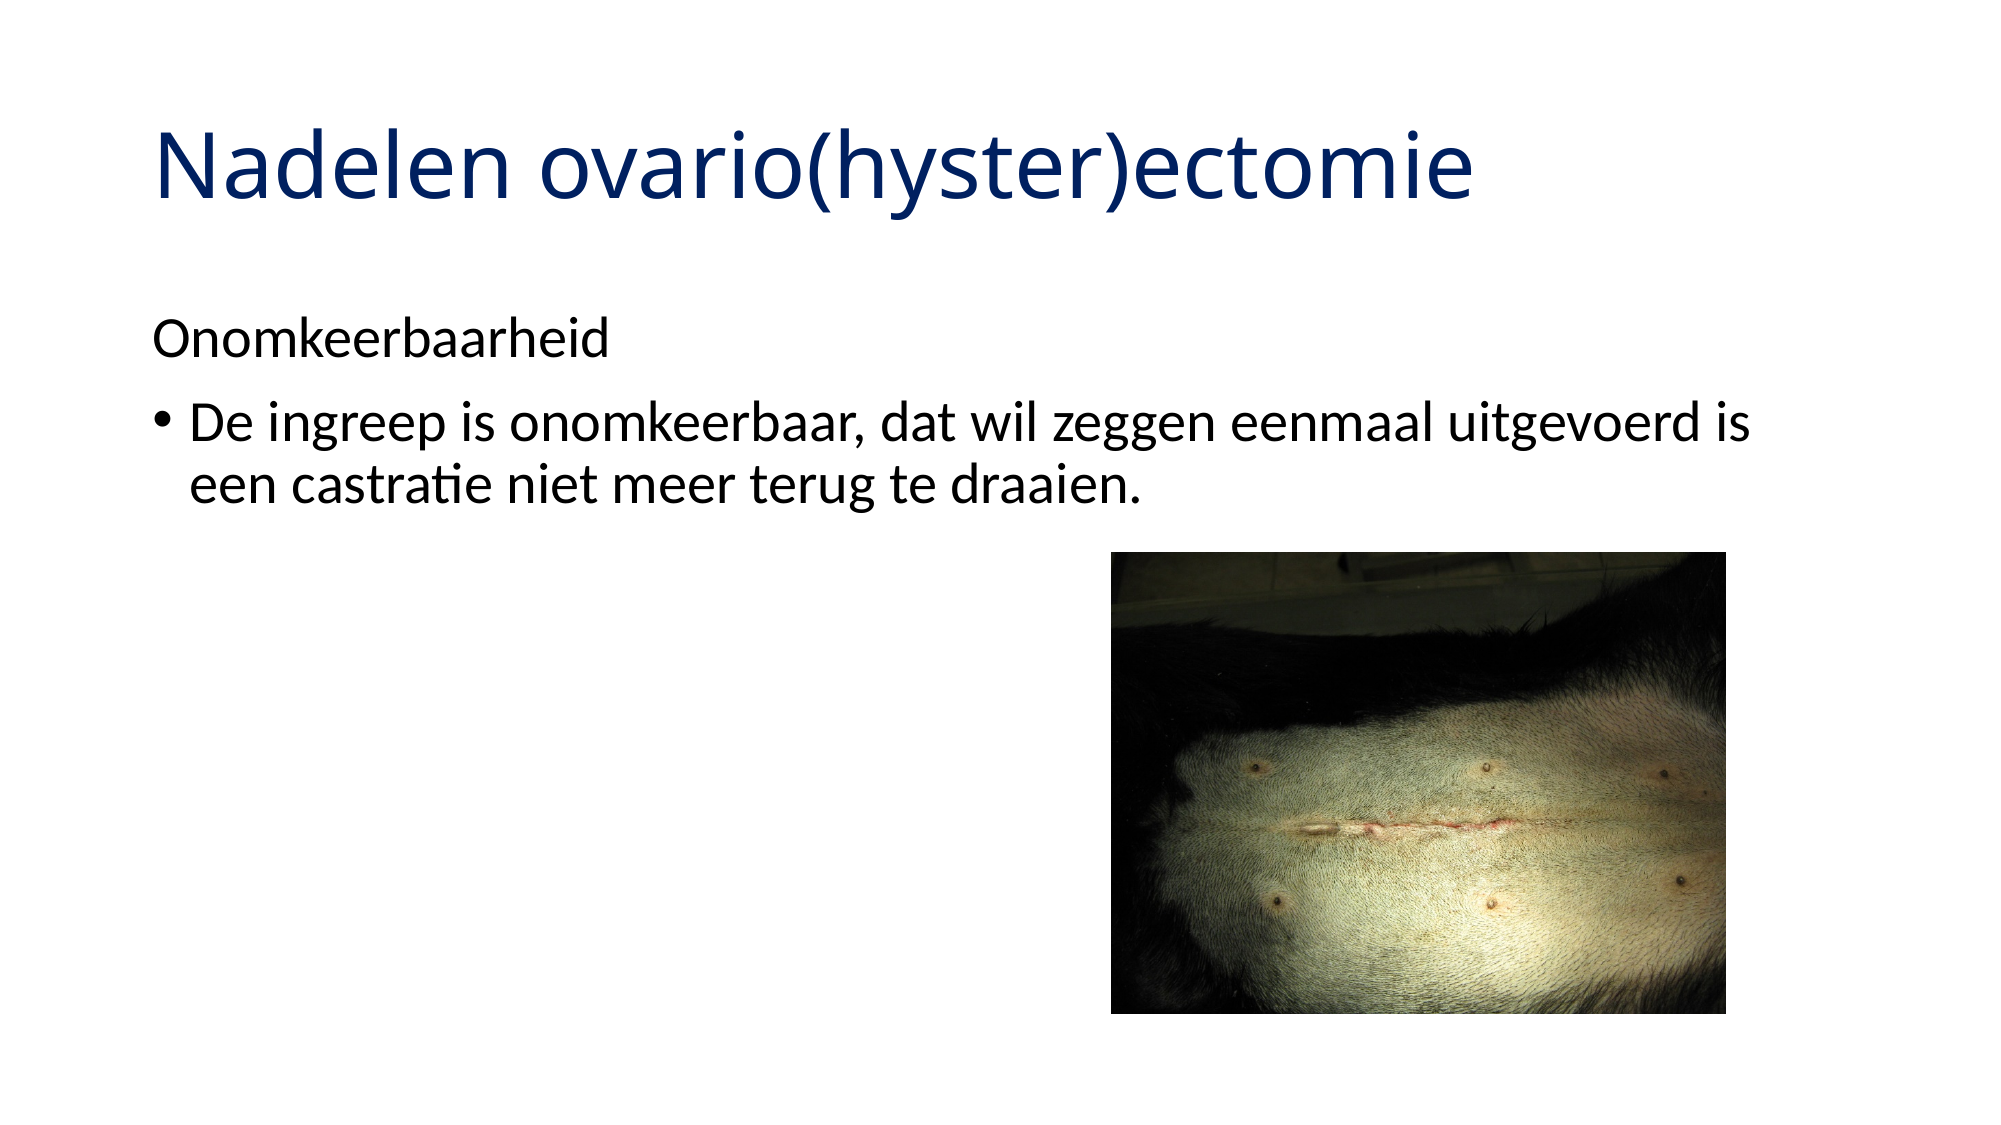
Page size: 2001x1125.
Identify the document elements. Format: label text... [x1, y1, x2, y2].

title Nadelen ovario(hyster)ectomie [137, 59, 1863, 278]
picture [1111, 552, 1726, 1014]
list Onomkeerbaarheid De ingreep is onomkeerbaar, dat wil zeggen eenmaal uitgevoerd is een castratie niet meer terug te draaien. [137, 299, 1863, 1014]
